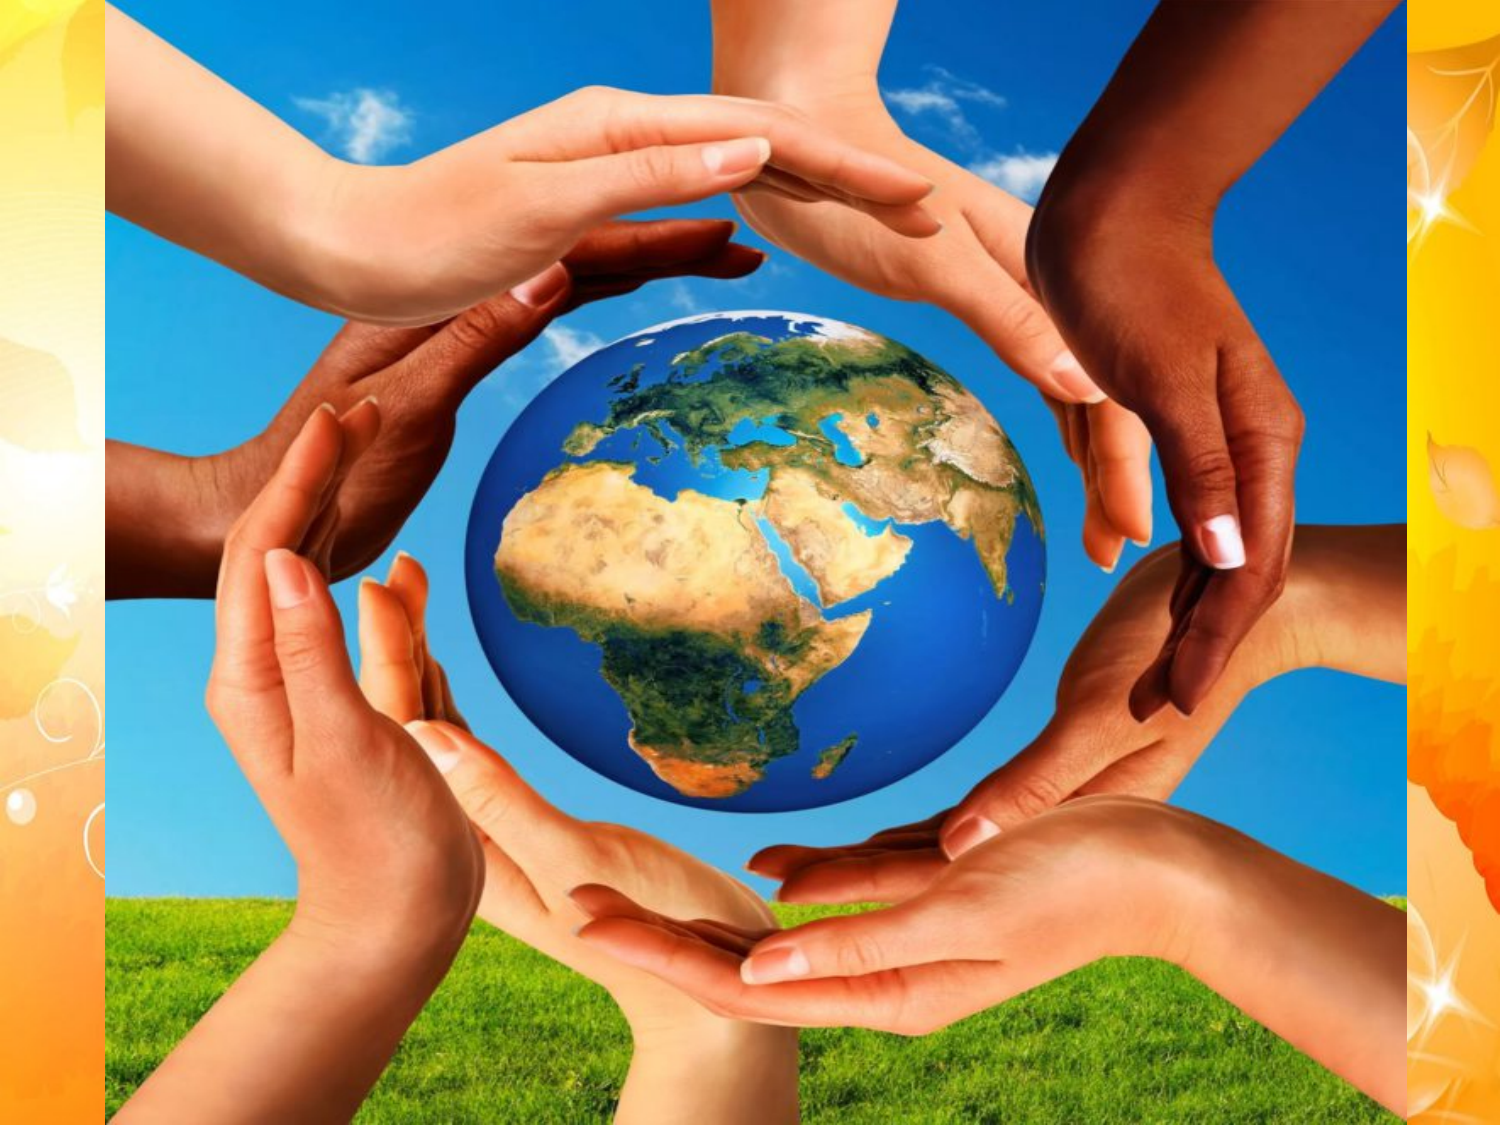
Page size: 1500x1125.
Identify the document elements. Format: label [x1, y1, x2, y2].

picture [0, 0, 105, 1125]
picture [1407, 0, 1500, 1125]
list [105, 0, 1407, 1125]
